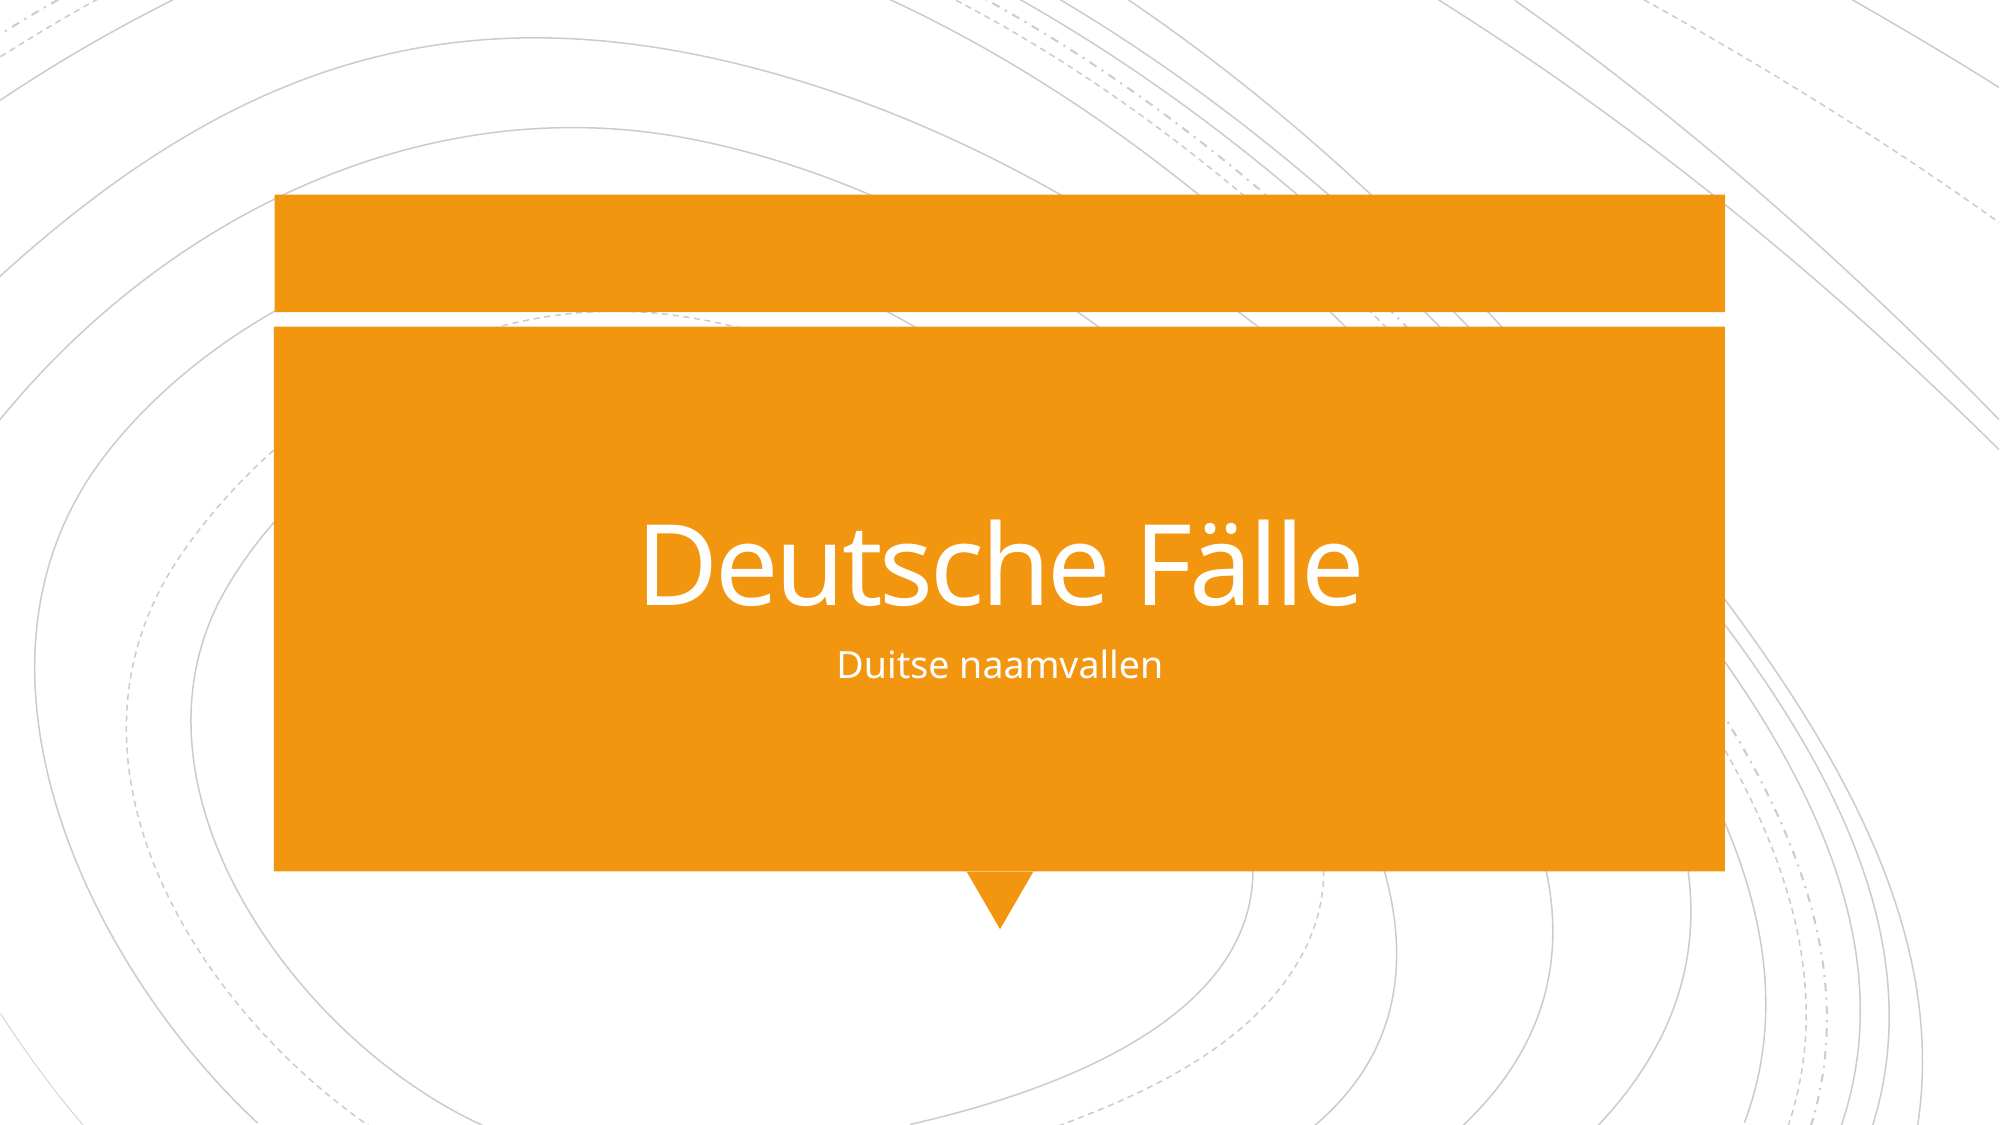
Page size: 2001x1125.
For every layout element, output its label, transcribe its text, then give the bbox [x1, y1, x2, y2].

title Deutsche Fälle [288, 340, 1713, 628]
subtitle Duitse naamvallen [288, 640, 1712, 858]
